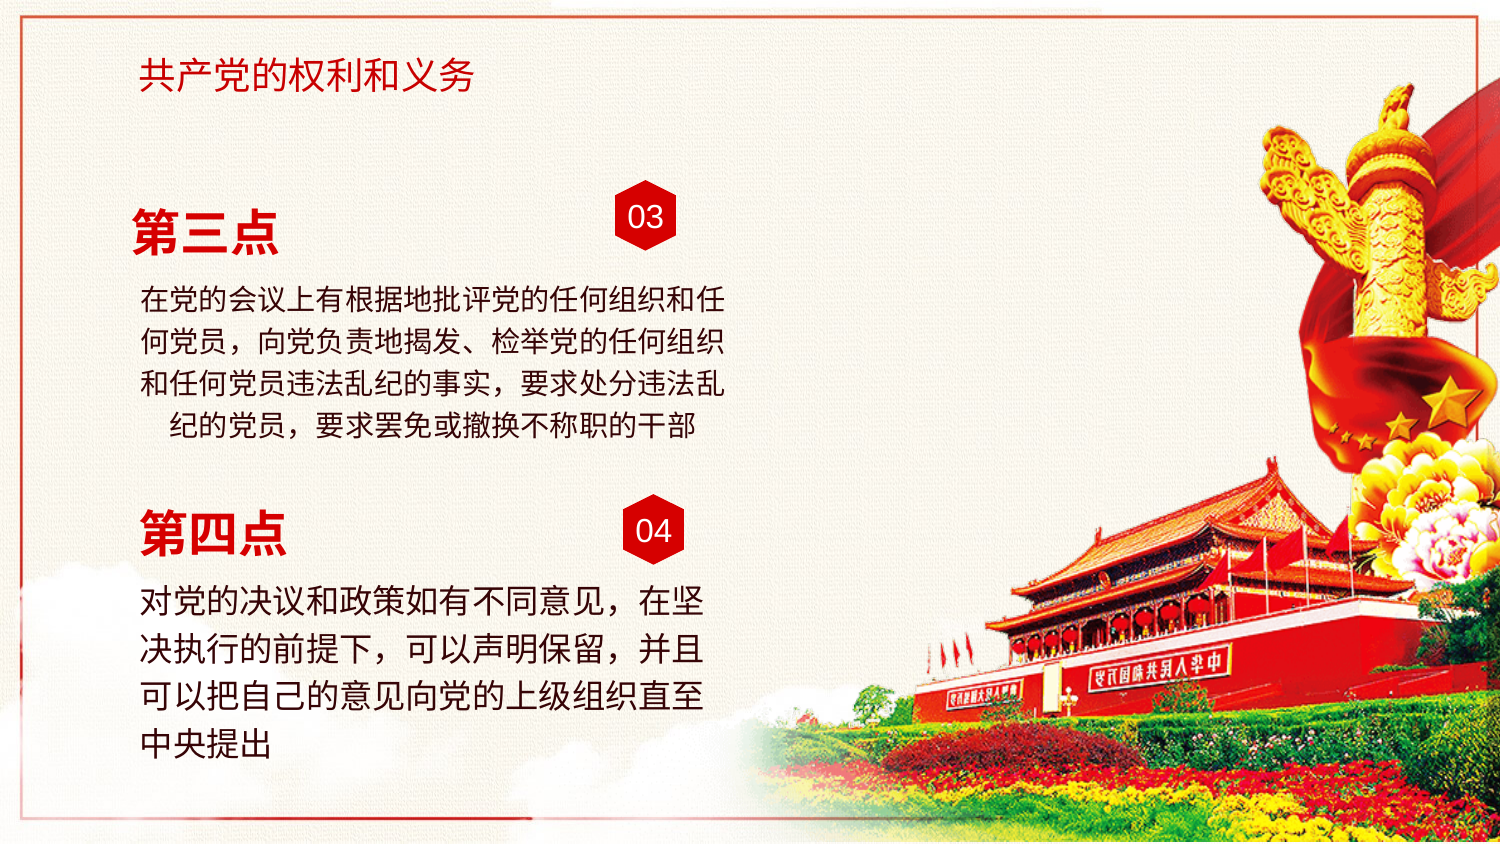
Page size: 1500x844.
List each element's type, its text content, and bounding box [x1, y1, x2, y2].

text_box 共产党的权利和义务 [123, 39, 1474, 109]
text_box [122, 493, 538, 769]
picture [0, 0, 1500, 844]
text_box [114, 179, 538, 448]
